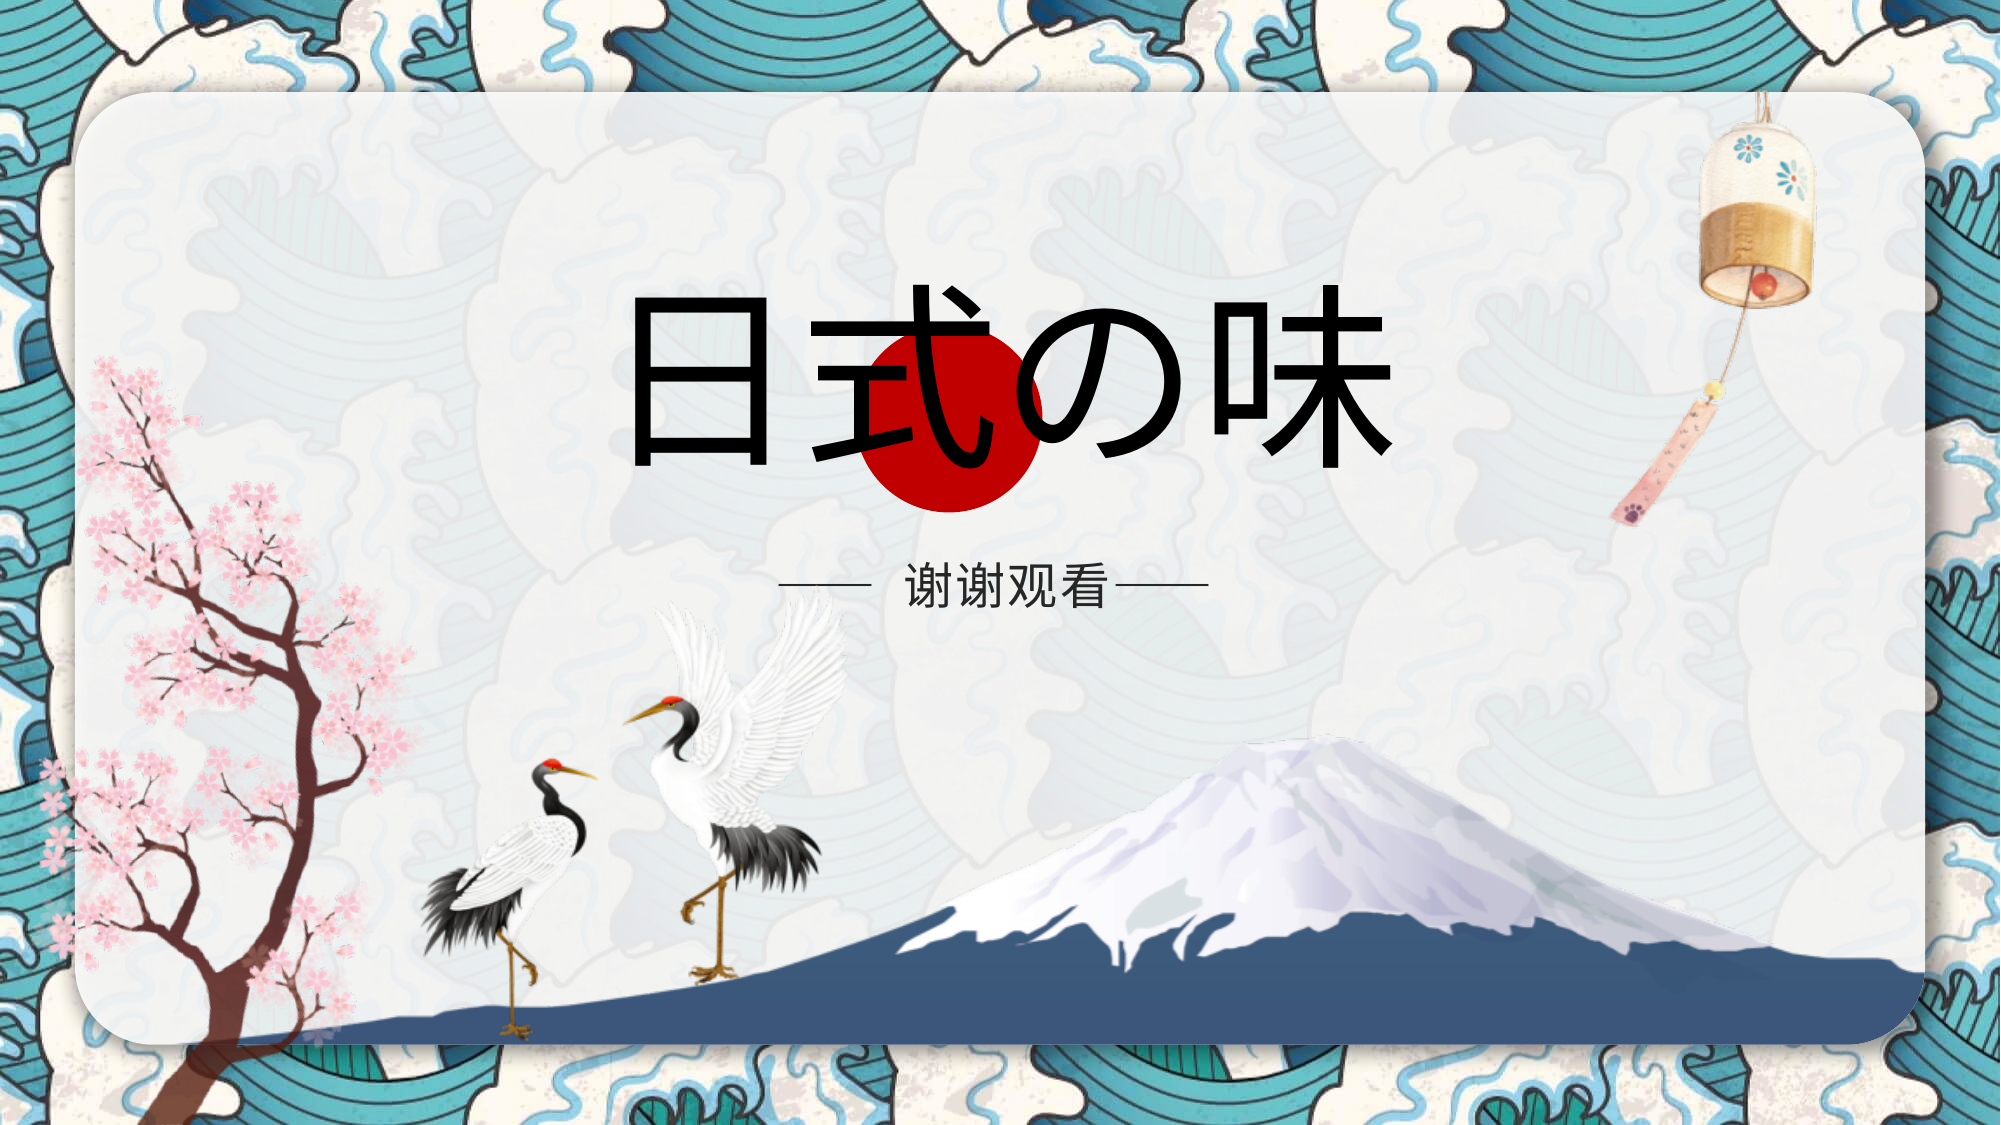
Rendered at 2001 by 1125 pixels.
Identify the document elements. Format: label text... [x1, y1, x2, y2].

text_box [466, 244, 1534, 513]
picture [0, 0, 2000, 1125]
text_box —— 谢谢观看—— [760, 547, 1228, 622]
